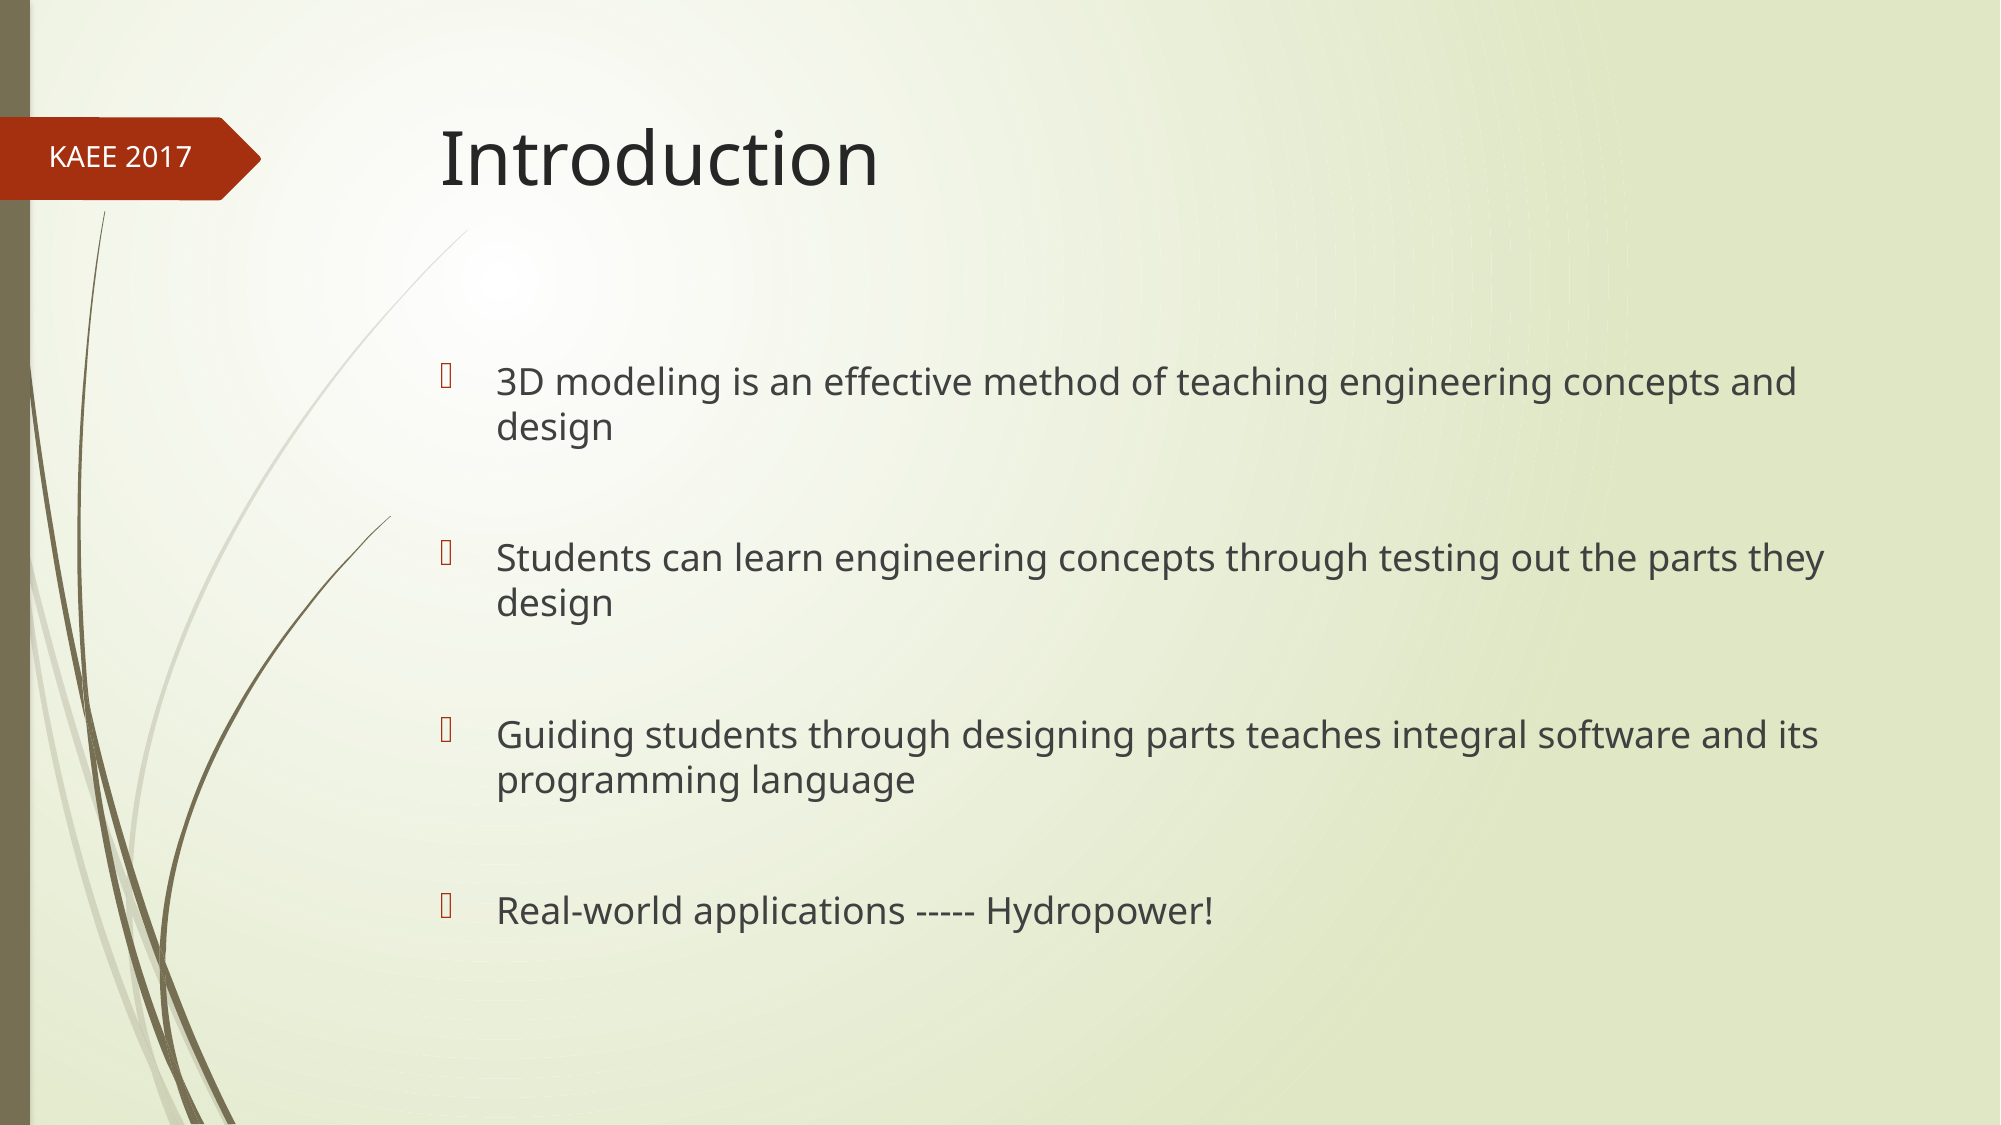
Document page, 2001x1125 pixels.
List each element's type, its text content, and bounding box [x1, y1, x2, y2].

list 3D modeling is an effective method of teaching engineering concepts and design Students can learn engineering concepts through testing out the parts they design Guiding students through designing parts teaches integral software and its programming language Real-world applications ----- Hydropower! [424, 350, 1888, 970]
text_box KAEE 2017 [33, 130, 237, 181]
title Introduction [425, 102, 1888, 313]
